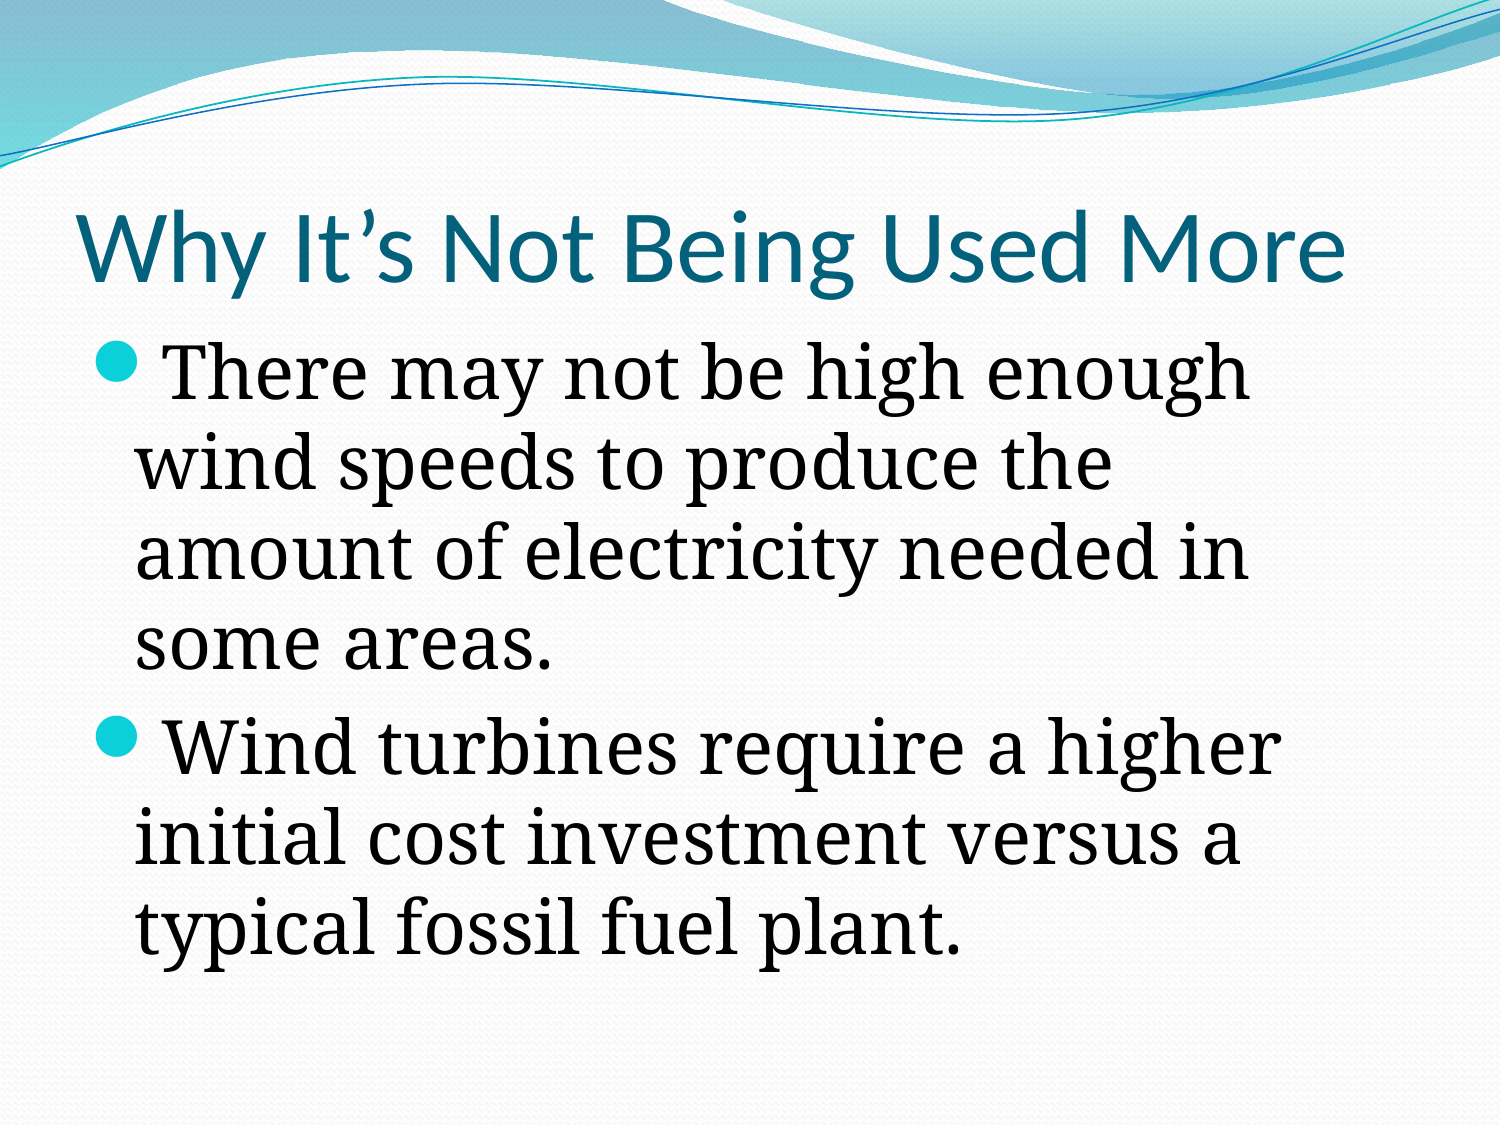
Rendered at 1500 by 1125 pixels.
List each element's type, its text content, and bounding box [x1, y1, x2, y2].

title Why It’s Not Being Used More [75, 115, 1425, 303]
list There may not be high enough wind speeds to produce the amount of electricity needed in some areas. Wind turbines require a higher initial cost investment versus a typical fossil fuel plant. [75, 317, 1425, 1038]
